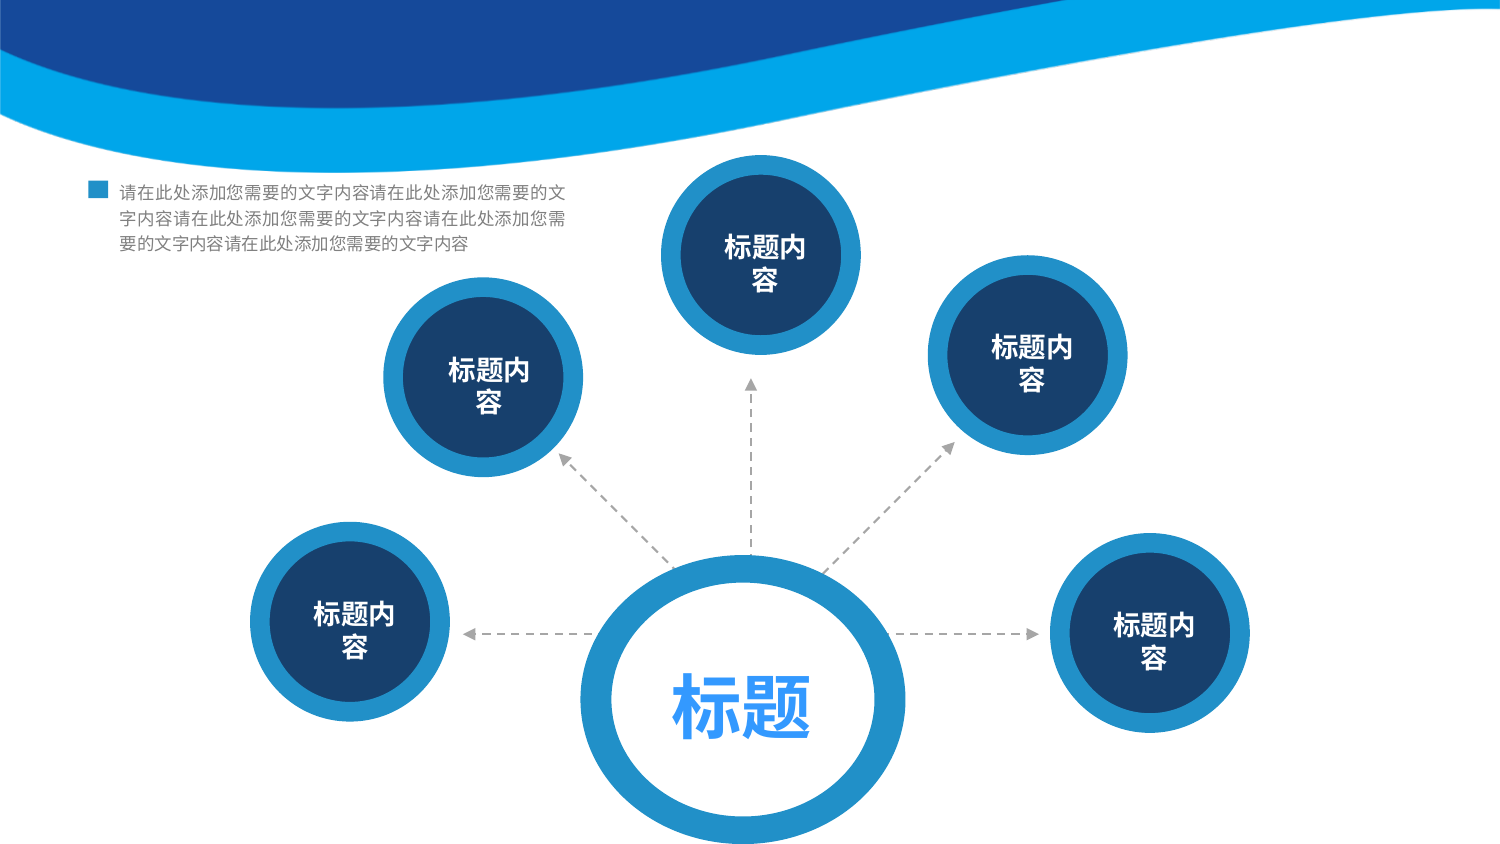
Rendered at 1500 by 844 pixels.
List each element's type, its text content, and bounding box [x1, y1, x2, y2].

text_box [580, 554, 906, 844]
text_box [383, 277, 584, 478]
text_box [1049, 532, 1251, 734]
picture [375, 9, 1500, 173]
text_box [927, 254, 1128, 456]
picture [0, 0, 1057, 108]
picture [0, 115, 298, 173]
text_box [249, 521, 451, 722]
text_box [87, 179, 109, 199]
text_box 请在此处添加您需要的文字内容请在此处添加您需要的文字内容请在此处添加您需要的文字内容请在此处添加您需要的文字内容请在此处添加您需要的文字内容 [119, 177, 567, 254]
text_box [660, 154, 862, 356]
